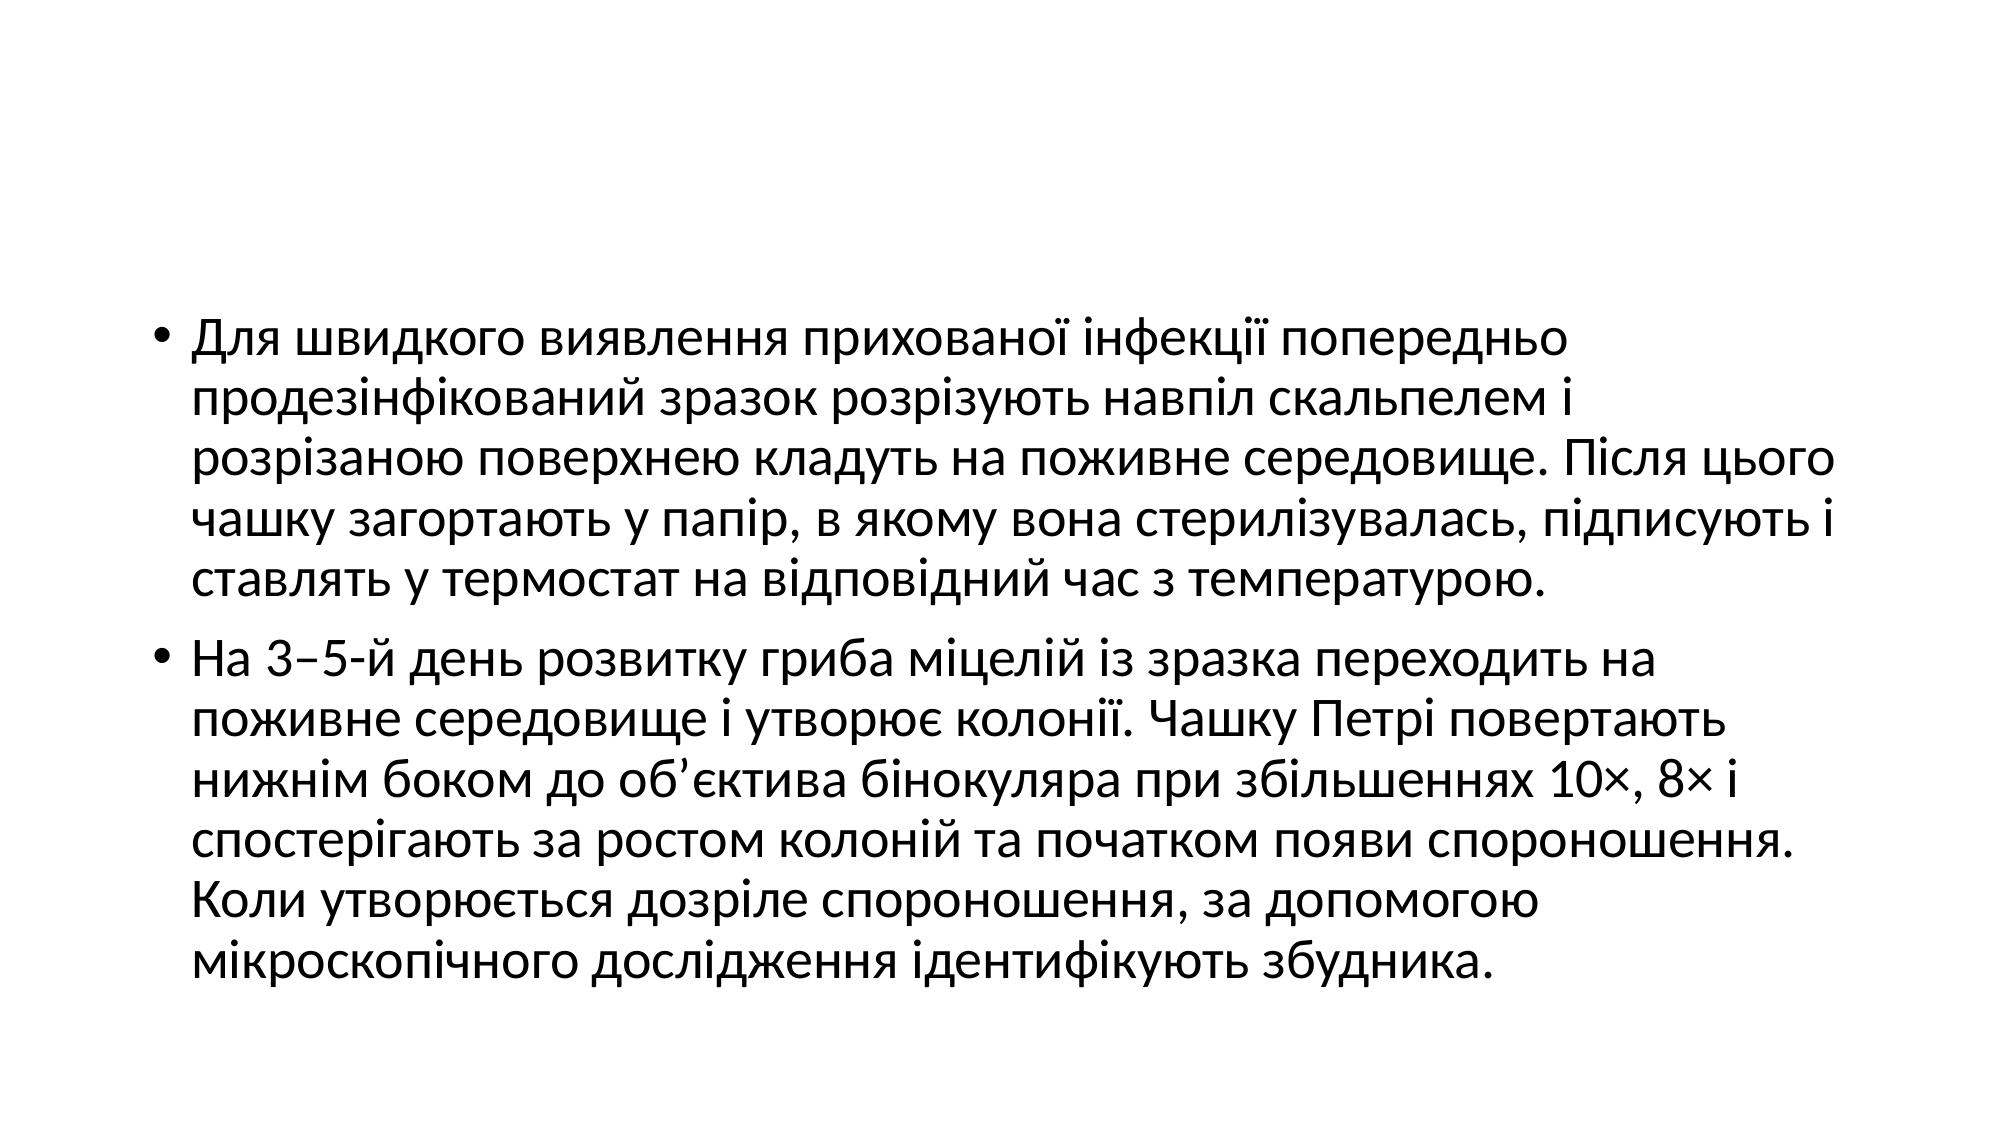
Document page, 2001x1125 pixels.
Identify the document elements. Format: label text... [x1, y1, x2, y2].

list Для швидкого виявлення прихованої інфекції попередньо продезінфікований зразок розрізують навпіл скальпелем і розрізаною поверхнею кладуть на поживне середовище. Після цього чашку загортають у папір, в якому вона стерилізувалась, підписують і ставлять у термостат на відповідний час з температурою. На 3–5-й день розвитку гриба міцелій із зразка переходить на поживне середовище і утворює колонії. Чашку Петрі повертають нижнім боком до об’єктива бінокуляра при збільшеннях 10×, 8× і спостерігають за ростом колоній та початком появи спороношення. Коли утворюється дозріле спороношення, за допомогою мікроскопічного дослідження ідентифікують збудника. [137, 299, 1863, 1014]
